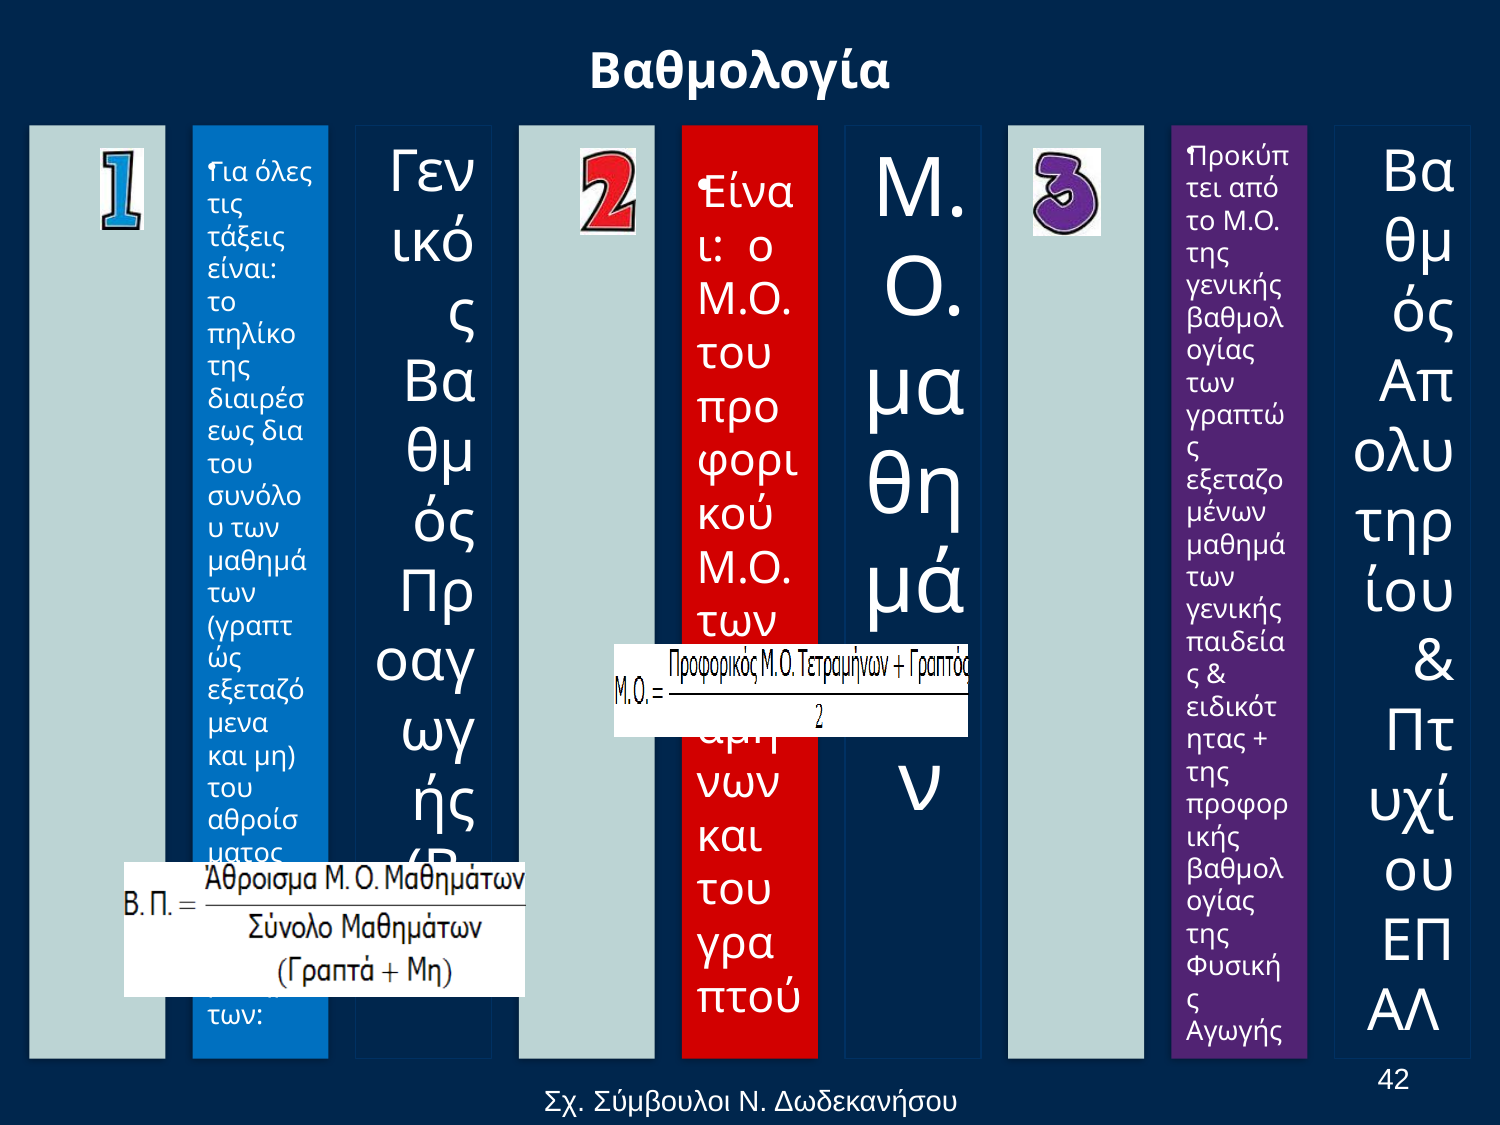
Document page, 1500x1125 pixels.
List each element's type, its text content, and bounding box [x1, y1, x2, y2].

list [29, 125, 1471, 1059]
picture [99, 148, 144, 230]
title Βαθμολογία [64, 0, 1416, 124]
picture [580, 148, 636, 235]
slide_number 42 [1074, 1065, 1426, 1103]
picture [1033, 148, 1102, 236]
picture [123, 861, 526, 998]
picture [613, 643, 969, 738]
footer Σχ. Σύμβουλοι Ν. Δωδεκανήσου [513, 1065, 989, 1125]
